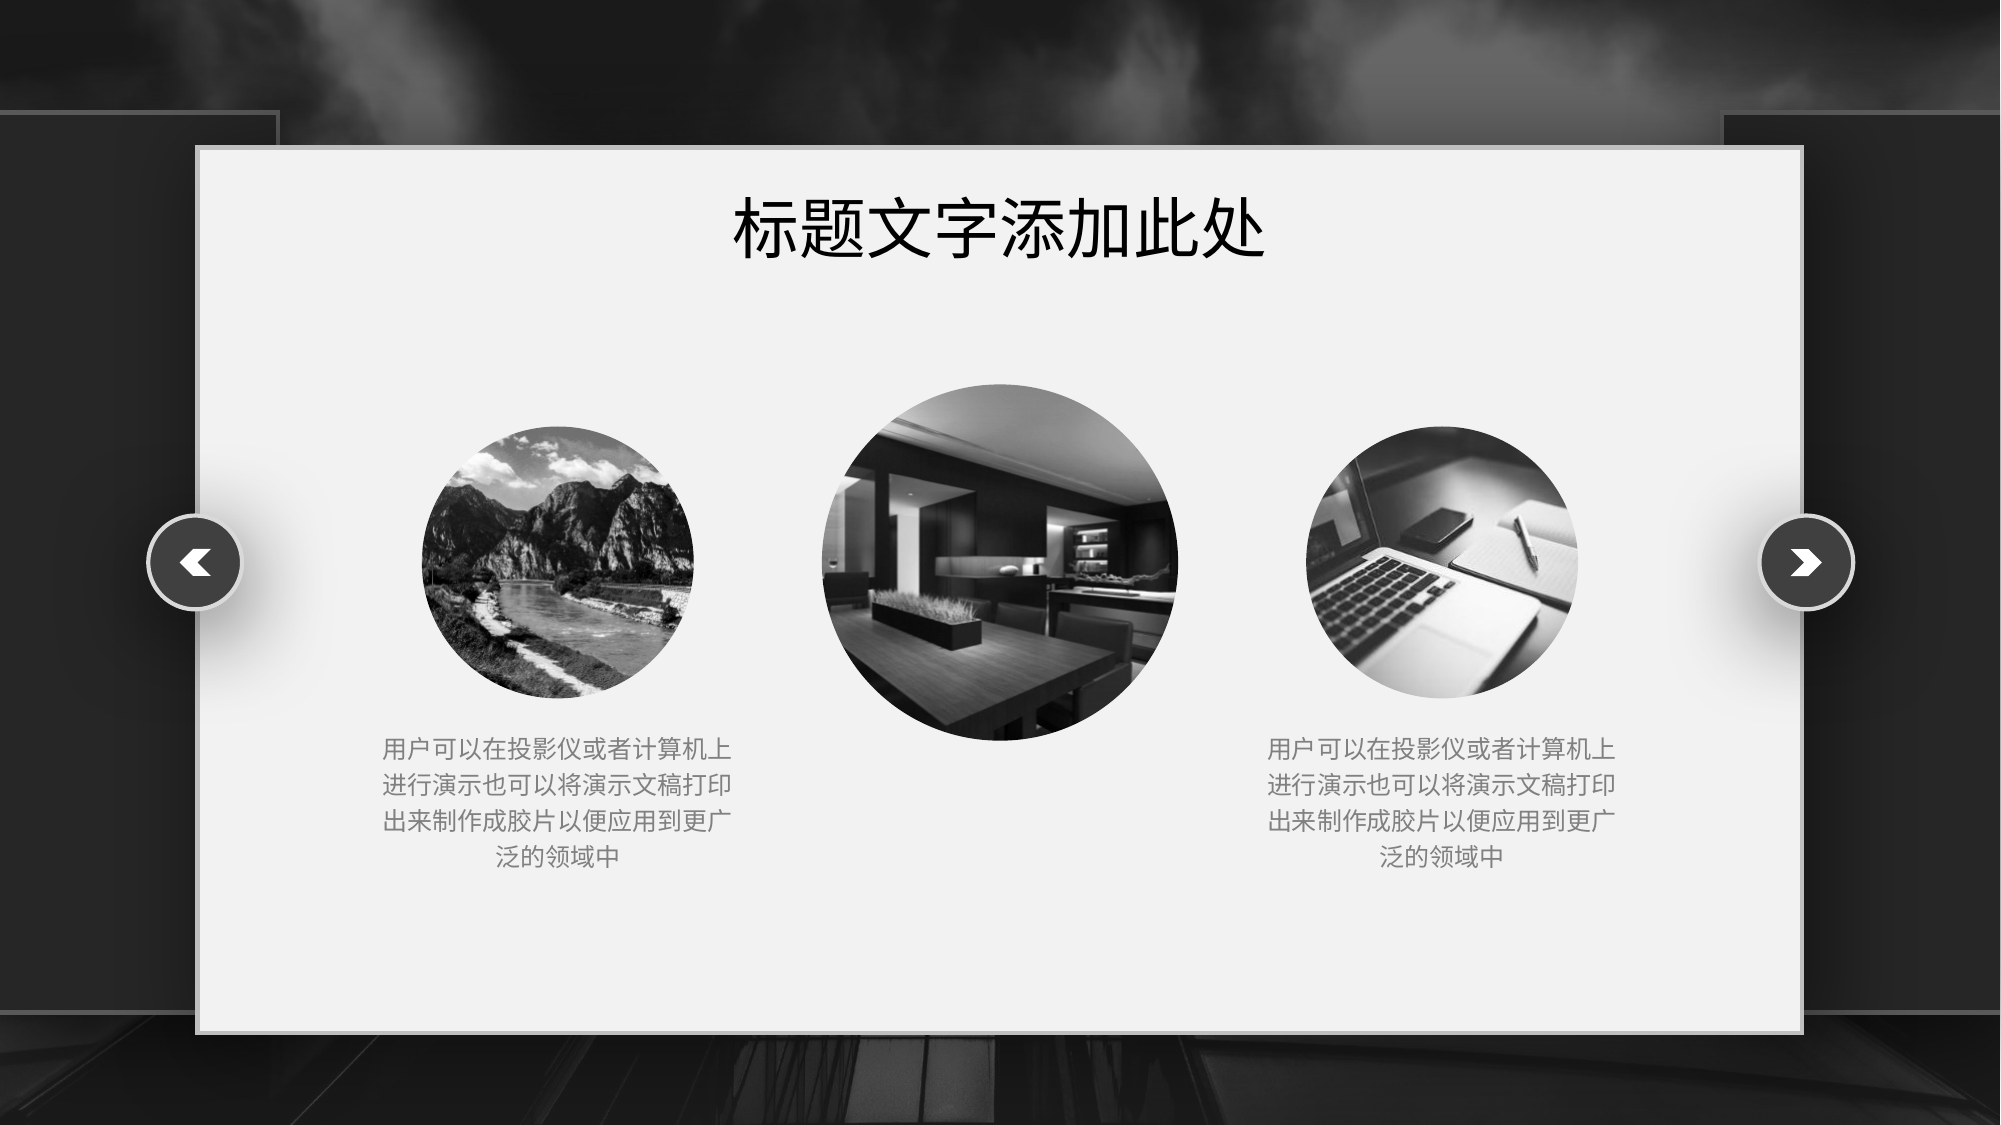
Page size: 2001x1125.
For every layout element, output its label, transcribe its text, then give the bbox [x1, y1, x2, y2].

picture [1306, 426, 1579, 699]
picture [421, 426, 694, 699]
text_box 用户可以在投影仪或者计算机上进行演示也可以将演示文稿打印出来制作成胶片以便应用到更广泛的领域中 [356, 720, 760, 879]
text_box 用户可以在投影仪或者计算机上进行演示也可以将演示文稿打印出来制作成胶片以便应用到更广泛的领域中 [1240, 720, 1644, 879]
picture [821, 384, 1179, 741]
text_box 标题文字添加此处 [718, 179, 1282, 274]
